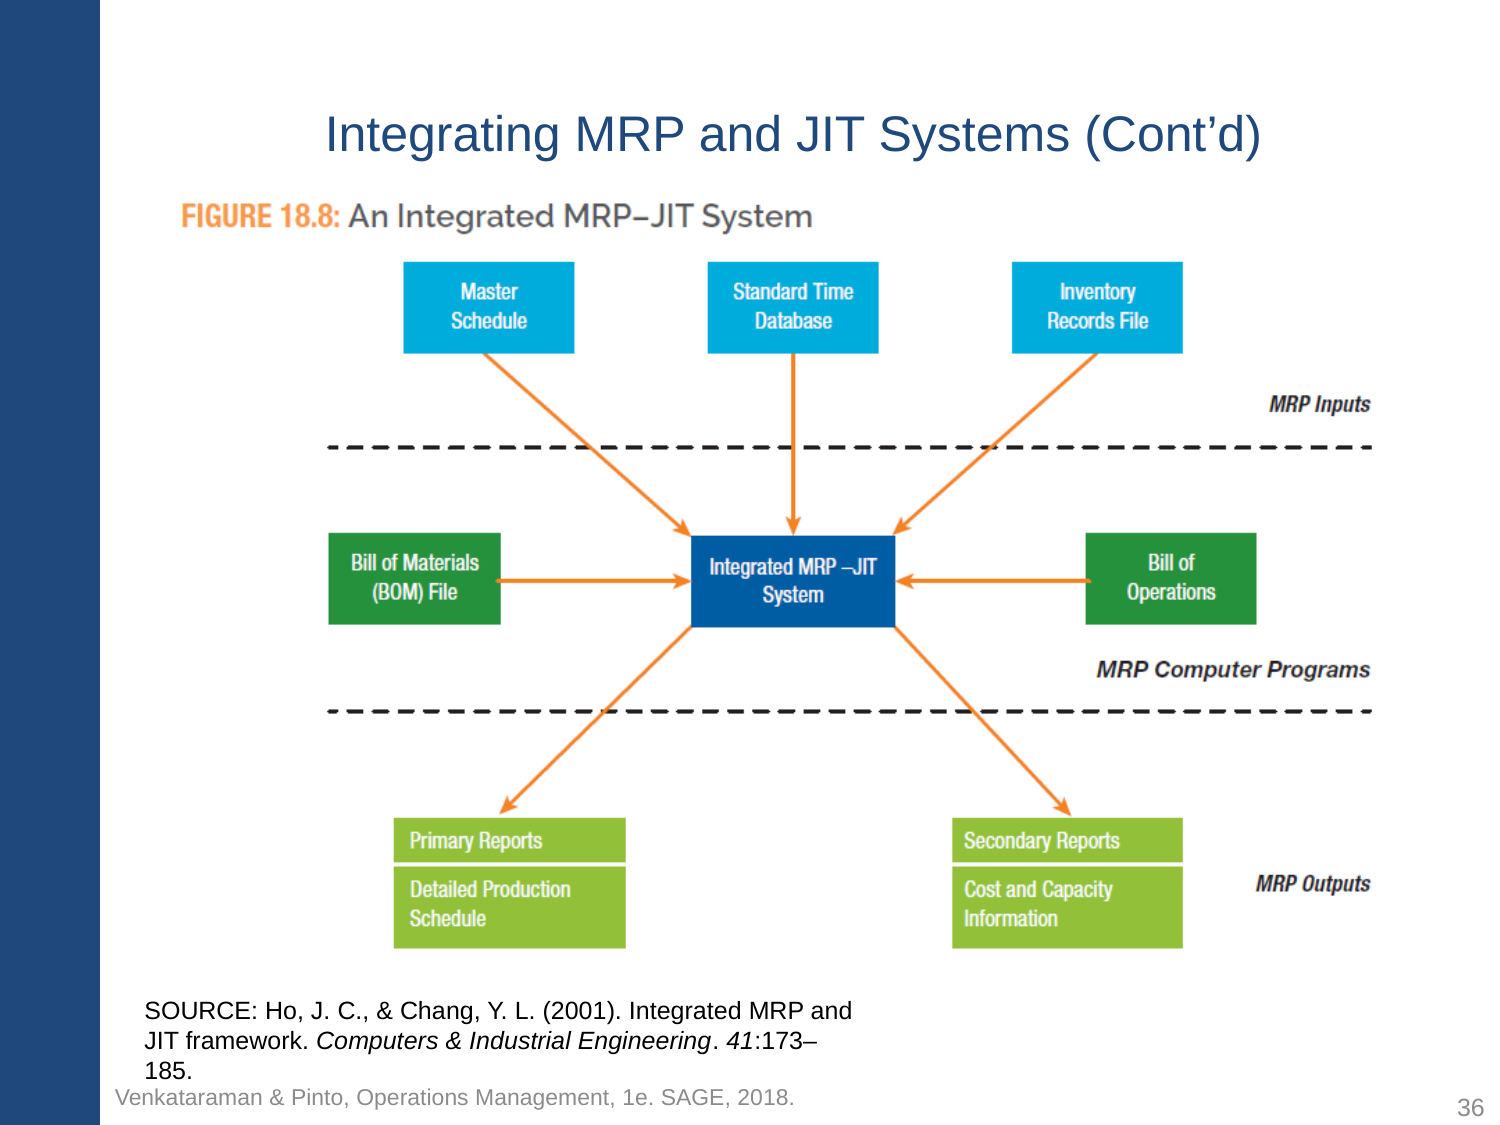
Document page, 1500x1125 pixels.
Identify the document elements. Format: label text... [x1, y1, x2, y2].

footer Venkataraman & Pinto, Operations Management, 1e. SAGE, 2018. [99, 1074, 1250, 1125]
picture [162, 187, 1454, 964]
slide_number 36 [1425, 1087, 1500, 1125]
title Integrating MRP and JIT Systems (Cont’d) [162, 37, 1425, 186]
text_box SOURCE: Ho, J. C., & Chang, Y. L. (2001). Integrated MRP and JIT framework. Computers & Industrial Engineering. 41:173–185. [129, 987, 880, 1093]
